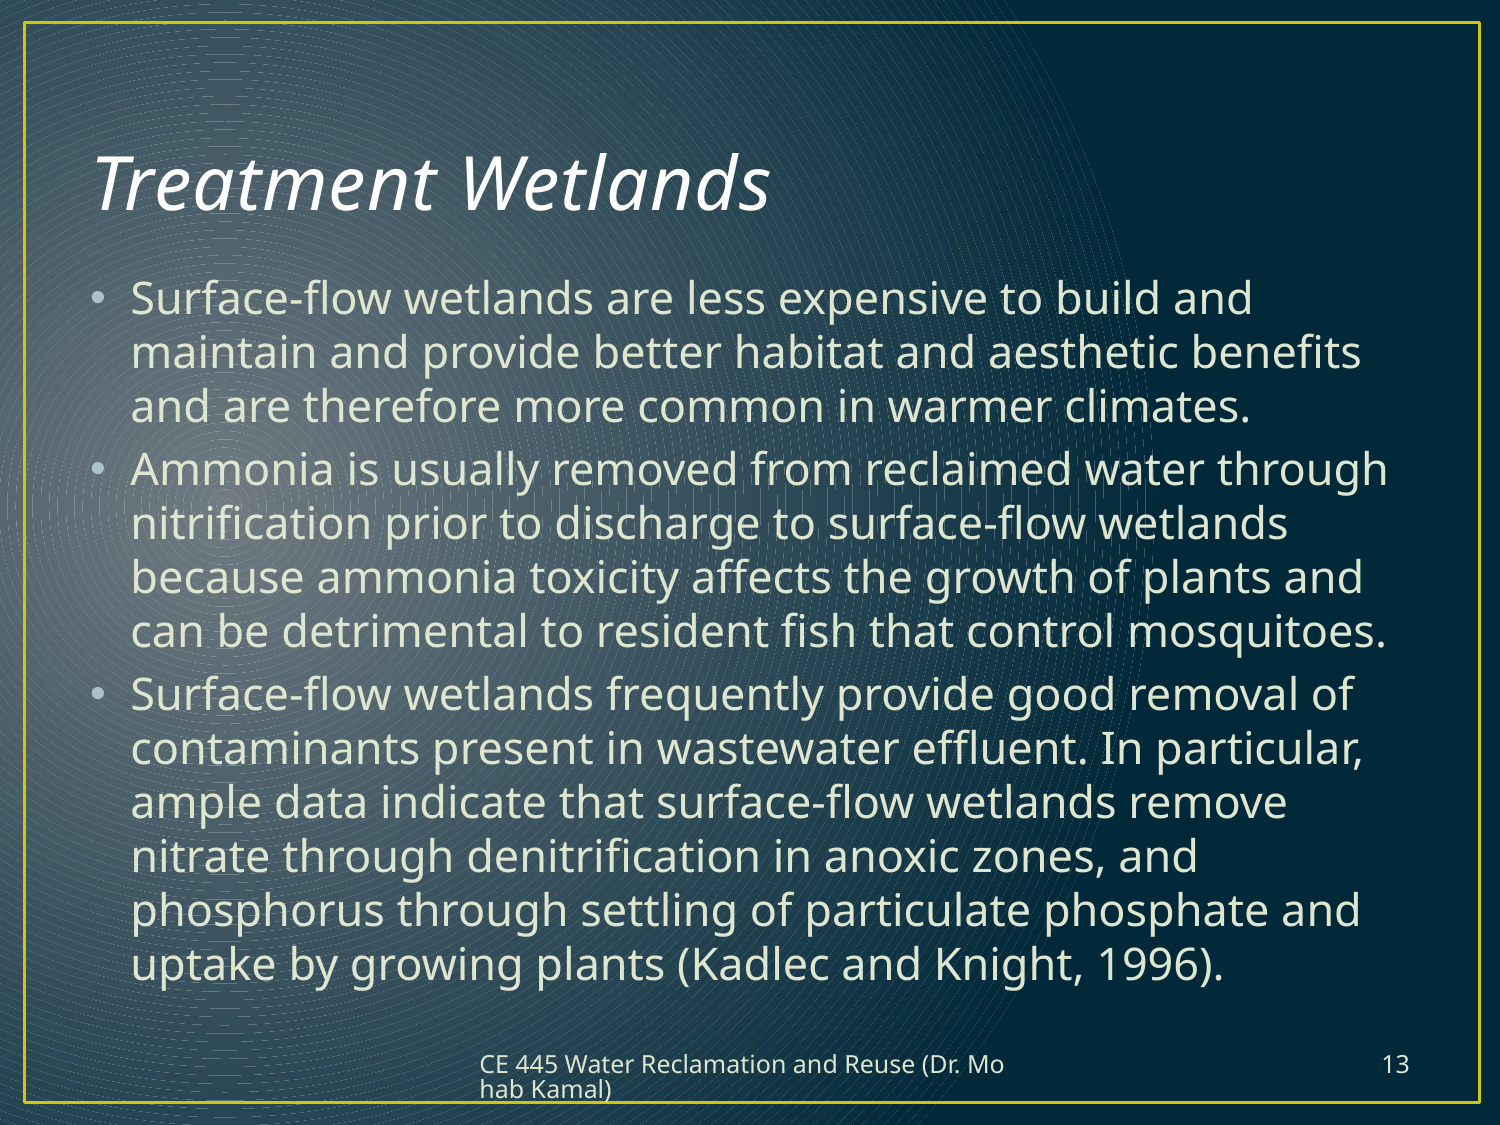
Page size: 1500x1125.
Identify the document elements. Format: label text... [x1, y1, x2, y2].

slide_number 13 [1074, 1035, 1425, 1096]
title Treatment Wetlands [75, 45, 1425, 233]
list Surface-flow wetlands are less expensive to build and maintain and provide better habitat and aesthetic benefits and are therefore more common in warmer climates. Ammonia is usually removed from reclaimed water through nitrification prior to discharge to surface-flow wetlands because ammonia toxicity affects the growth of plants and can be detrimental to resident fish that control mosquitoes. Surface-flow wetlands frequently provide good removal of contaminants present in wastewater effluent. In particular, ample data indicate that surface-flow wetlands remove nitrate through denitrification in anoxic zones, and phosphorus through settling of particulate phosphate and uptake by growing plants (Kadlec and Knight, 1996). [75, 262, 1425, 1005]
footer CE 445 Water Reclamation and Reuse (Dr. Mohab Kamal) [464, 1035, 1036, 1096]
